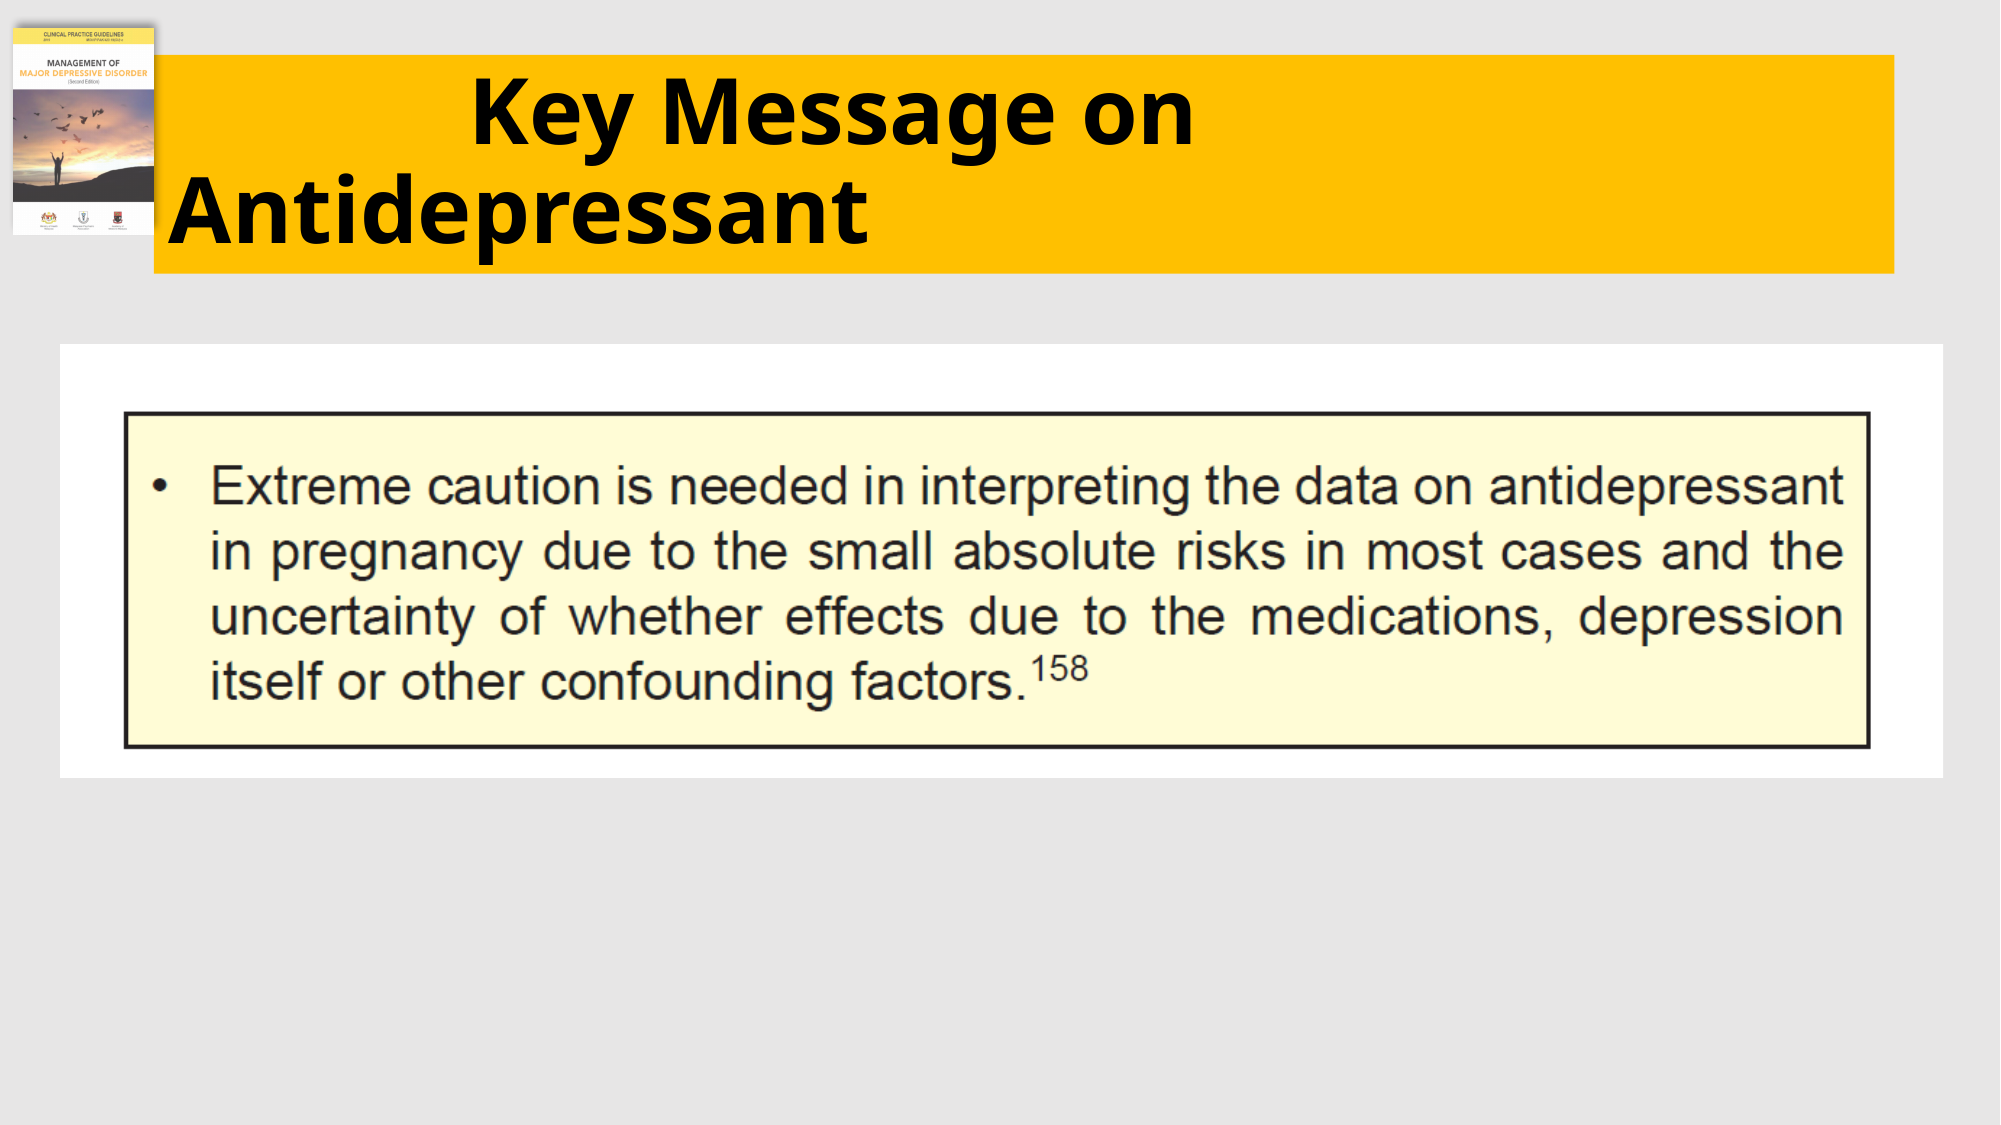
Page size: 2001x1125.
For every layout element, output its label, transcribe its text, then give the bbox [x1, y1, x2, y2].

title Key Message on Antidepressant [153, 54, 1895, 274]
picture [59, 343, 1944, 778]
picture [13, 28, 154, 235]
